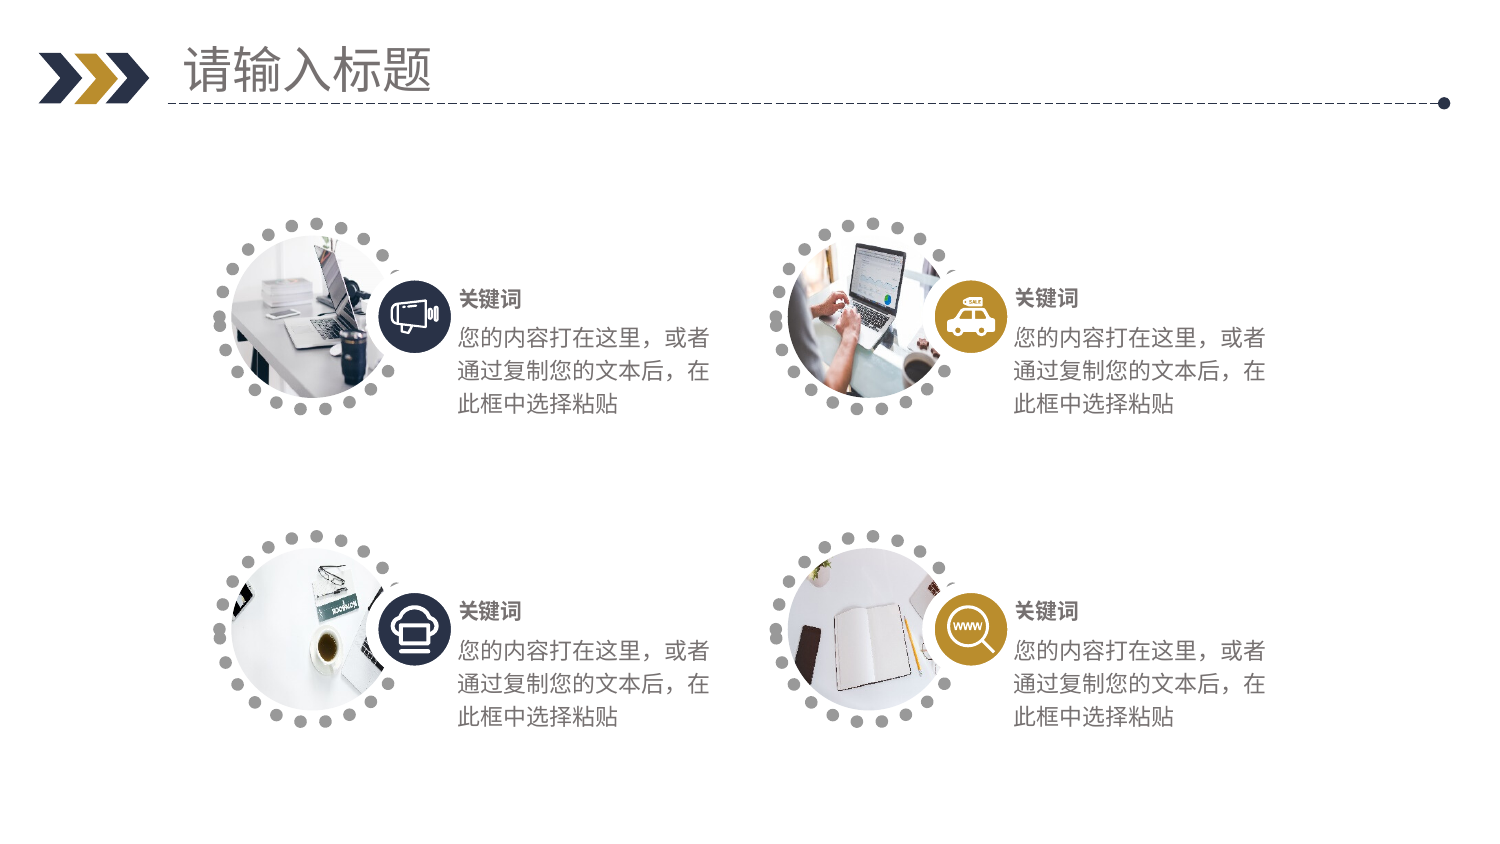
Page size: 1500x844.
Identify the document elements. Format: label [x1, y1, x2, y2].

text_box [775, 223, 1281, 418]
text_box [775, 536, 1281, 731]
text_box [219, 223, 725, 419]
text_box [219, 536, 725, 731]
text_box [38, 31, 1444, 107]
